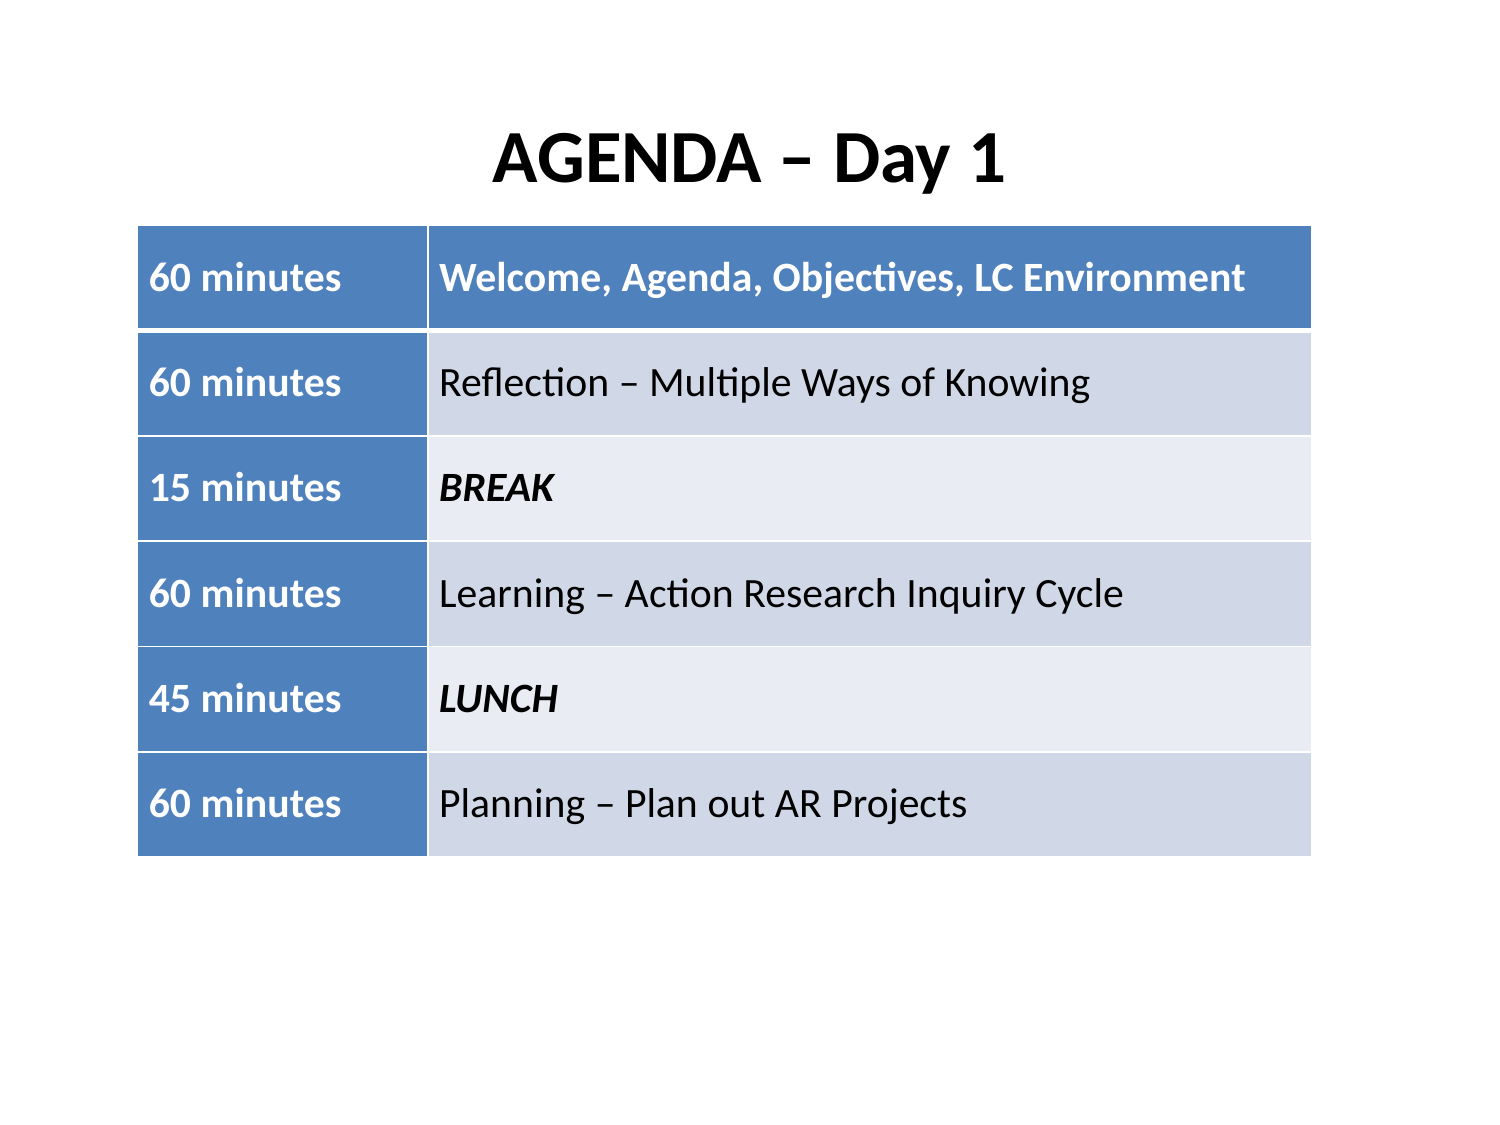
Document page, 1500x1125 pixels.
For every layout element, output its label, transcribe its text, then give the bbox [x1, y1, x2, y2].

table_cell 60 minutes [138, 542, 427, 646]
table_cell LUNCH [429, 647, 1311, 751]
table_cell Learning – Action Research Inquiry Cycle [429, 542, 1311, 646]
table_cell 45 minutes [138, 647, 427, 751]
table_header 60 minutes [138, 226, 427, 328]
table_cell Planning – Plan out AR Projects [429, 753, 1311, 856]
table_cell Reflection – Multiple Ways of Knowing [429, 333, 1311, 435]
table_cell 60 minutes [138, 333, 427, 435]
table_cell BREAK [429, 437, 1311, 540]
table_cell 60 minutes [138, 753, 427, 856]
title AGENDA – Day 1 [75, 45, 1425, 233]
table_cell 15 minutes [138, 437, 427, 540]
table_header Welcome, Agenda, Objectives, LC Environment [429, 226, 1311, 328]
